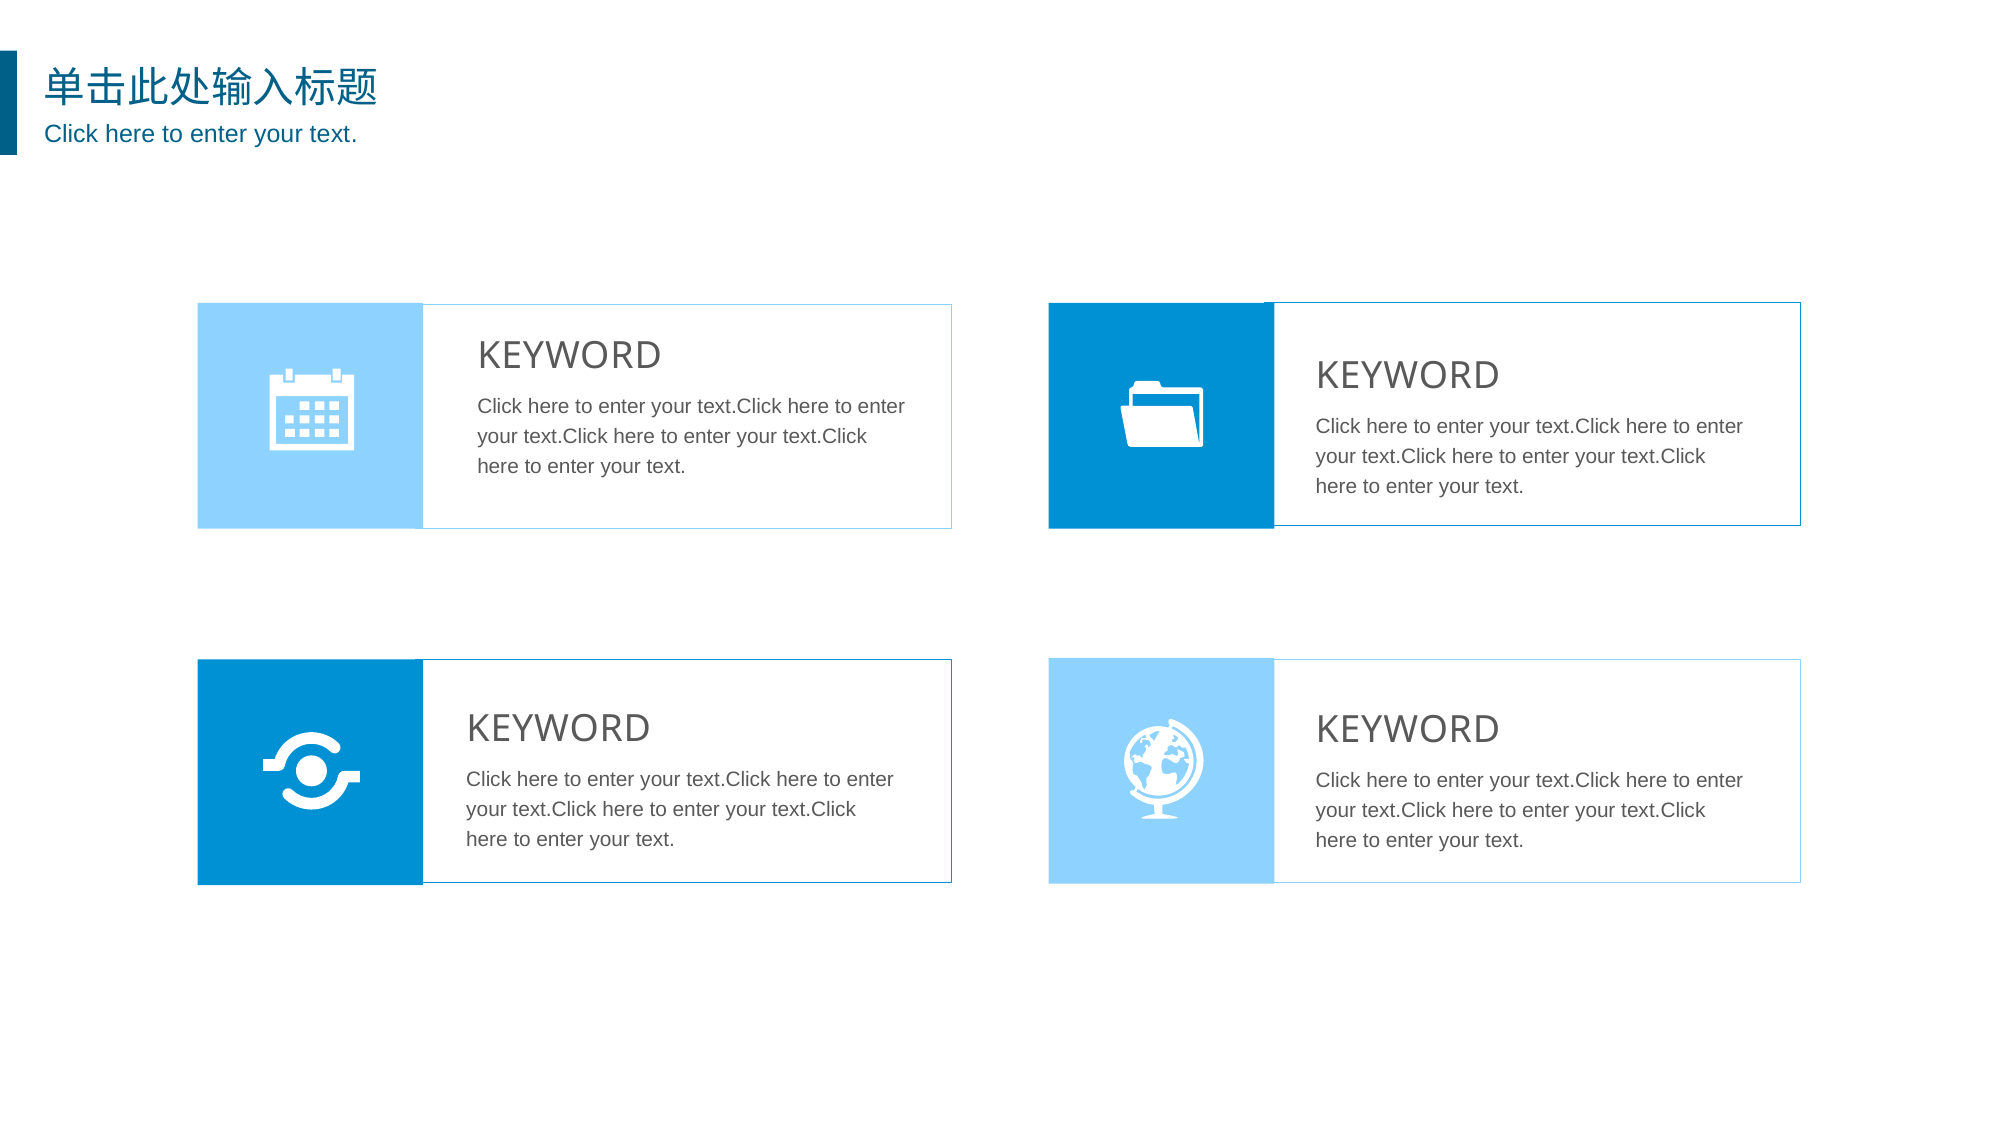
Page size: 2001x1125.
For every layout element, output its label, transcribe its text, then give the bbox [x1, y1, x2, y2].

text_box KEYWORD [460, 697, 722, 756]
text_box Click here to enter your text.Click here to enter your text.Click here to enter your text.Click here to enter your text. [460, 754, 906, 857]
text_box Click here to enter your text. [37, 105, 409, 154]
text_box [197, 659, 424, 886]
text_box KEYWORD [471, 324, 733, 383]
text_box Click here to enter your text.Click here to enter your text.Click here to enter your text.Click here to enter your text. [470, 381, 917, 484]
text_box [414, 658, 952, 883]
text_box Click here to enter your text.Click here to enter your text.Click here to enter your text.Click here to enter your text. [1309, 401, 1755, 504]
text_box [1263, 301, 1801, 527]
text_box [197, 302, 424, 529]
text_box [1048, 657, 1275, 884]
text_box [424, 304, 952, 529]
text_box Click here to enter your text.Click here to enter your text.Click here to enter your text.Click here to enter your text. [1309, 755, 1755, 859]
text_box KEYWORD [1309, 698, 1571, 757]
text_box KEYWORD [1309, 344, 1571, 403]
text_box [1048, 302, 1275, 529]
text_box 单击此处输入标题 [29, 53, 418, 119]
text_box [1275, 658, 1801, 883]
text_box [0, 50, 18, 156]
